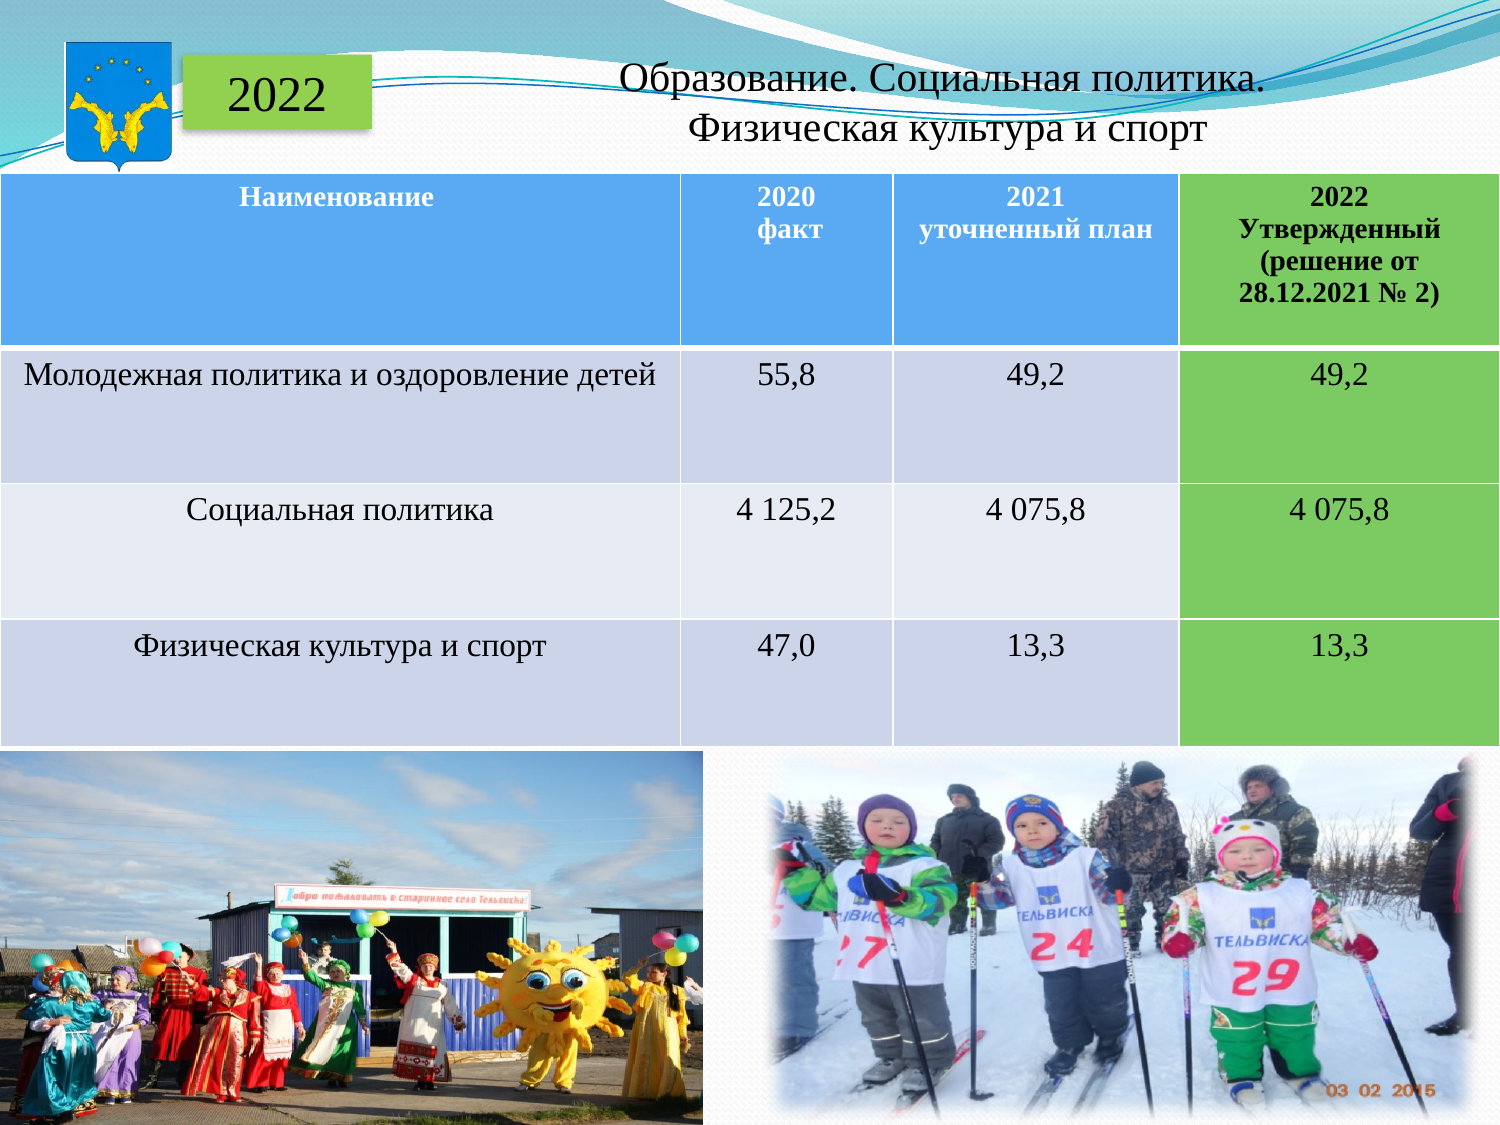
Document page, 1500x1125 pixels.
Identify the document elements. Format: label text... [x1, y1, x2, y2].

table_cell 4 075,8 [894, 484, 1178, 618]
table_cell 4 075,8 [1180, 484, 1499, 618]
table_cell Социальная политика [1, 484, 680, 618]
text_box 2022 [182, 54, 372, 130]
table_cell 13,3 [894, 620, 1178, 738]
table_cell Молодежная политика и оздоровление детей [1, 351, 680, 483]
table_cell 10,0 [58, 174, 177, 185]
table_header 2020 факт [681, 174, 892, 345]
table_header 2021 уточненный план [894, 174, 1178, 345]
table_header 2022 Утвержденный (решение от 28.12.2021 № 2) [1180, 174, 1499, 345]
table_cell 55,8 [681, 351, 892, 483]
picture [64, 42, 172, 173]
picture [0, 751, 703, 1125]
table_cell 47,0 [681, 620, 892, 746]
table_cell Физическая культура и спорт [1, 620, 680, 746]
picture [761, 739, 1483, 1125]
table_cell 4 125,2 [681, 484, 892, 618]
table_cell 13,3 [1180, 620, 1499, 746]
table_cell 49,2 [894, 351, 1178, 483]
text_box Образование. Социальная политика. Физическая культура и спорт [395, 42, 1500, 158]
table_cell 49,2 [1180, 351, 1499, 483]
table_header Наименование [1, 174, 680, 345]
